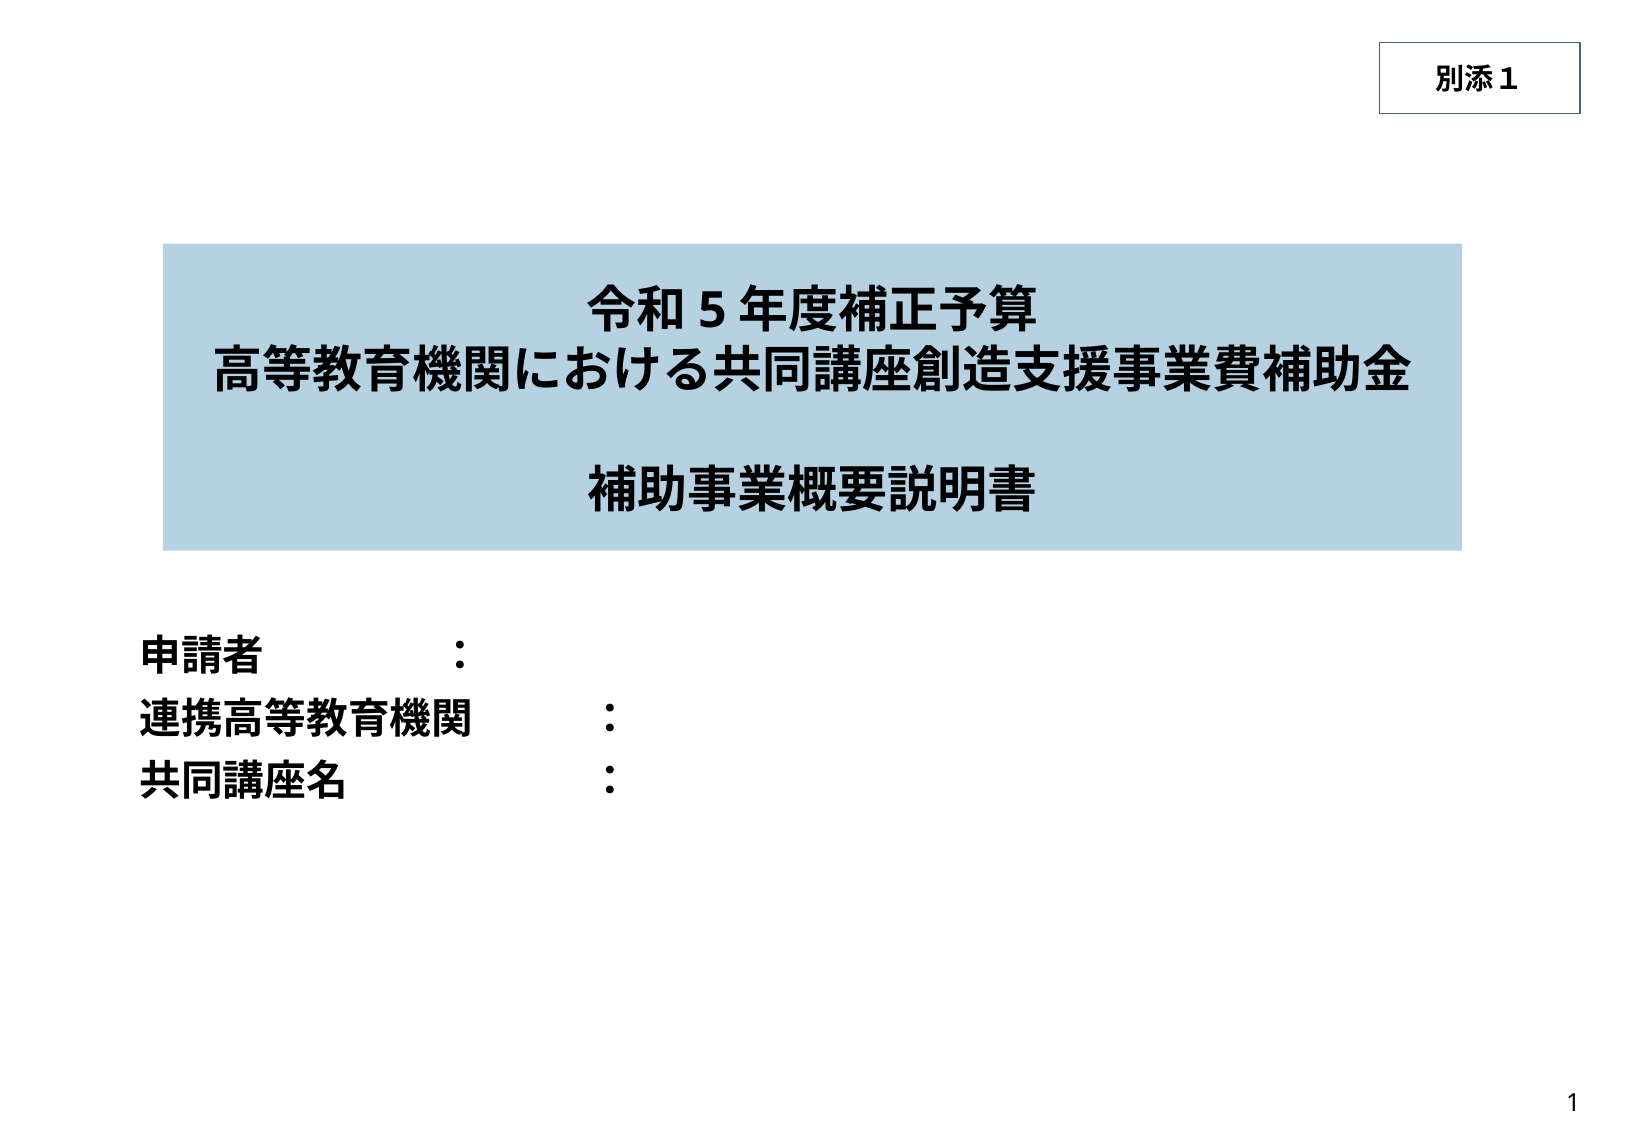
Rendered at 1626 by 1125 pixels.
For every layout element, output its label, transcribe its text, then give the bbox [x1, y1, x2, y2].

text_box 令和5年度補正予算 ⾼等教育機関における共同講座創造⽀援事業費補助⾦ 補助事業概要説明書 [161, 241, 1464, 553]
text_box 別添１ [1377, 41, 1582, 116]
text_box 申請者 ： 連携高等教育機関 ： 共同講座名 ： [124, 621, 646, 812]
